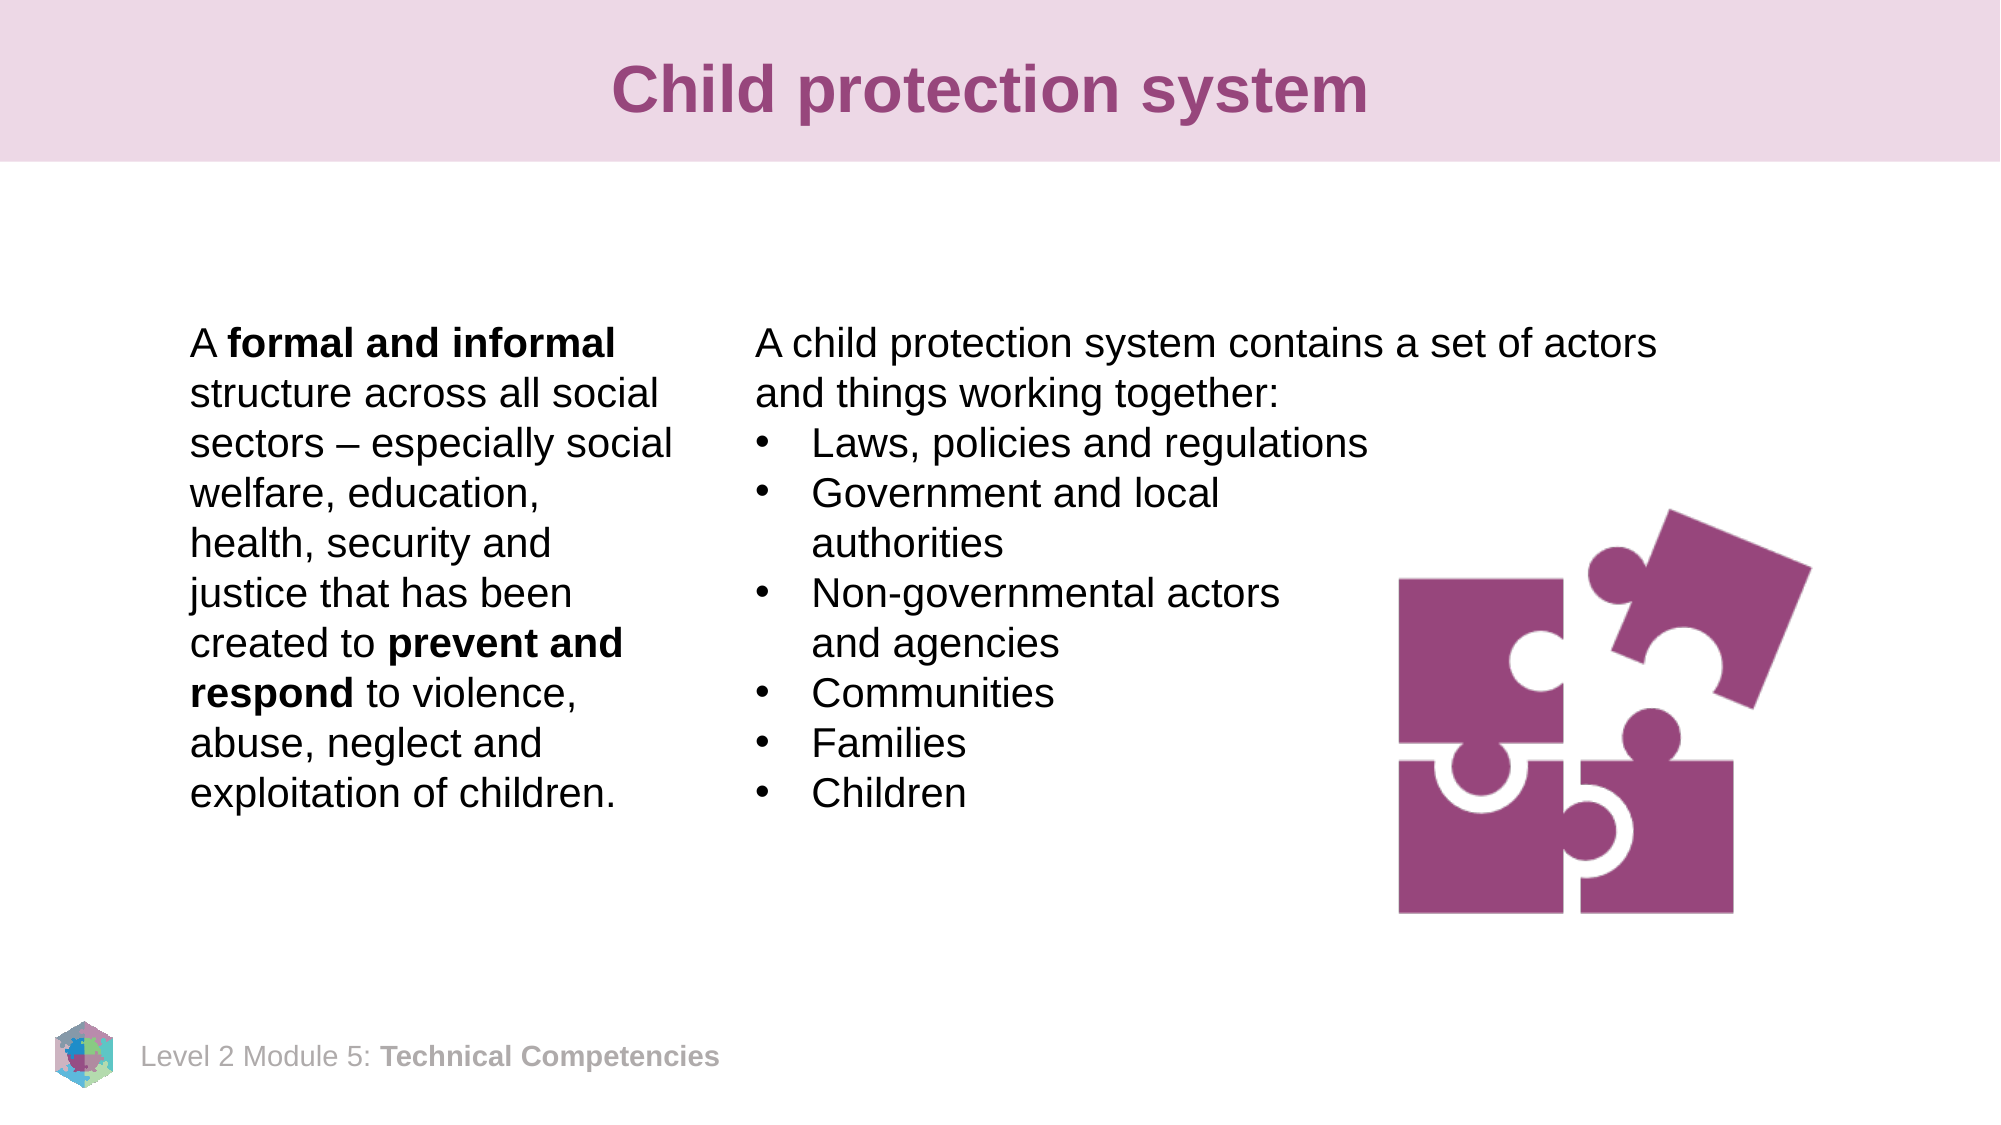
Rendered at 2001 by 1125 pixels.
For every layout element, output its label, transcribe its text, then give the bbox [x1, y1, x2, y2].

picture [55, 1021, 113, 1088]
text_box A formal and informal structure across all social sectors – especially social welfare, education, health, security and justice that has been created to prevent and respond to violence, abuse, neglect and exploitation of children. [175, 308, 689, 824]
text_box A child protection system contains a set of actors and things working together: Laws, policies and regulations Government and local authorities Non-governmental actors and agencies Communities Families Children [740, 308, 1688, 869]
picture [1323, 433, 1886, 996]
title Child protection system [137, 19, 1863, 163]
